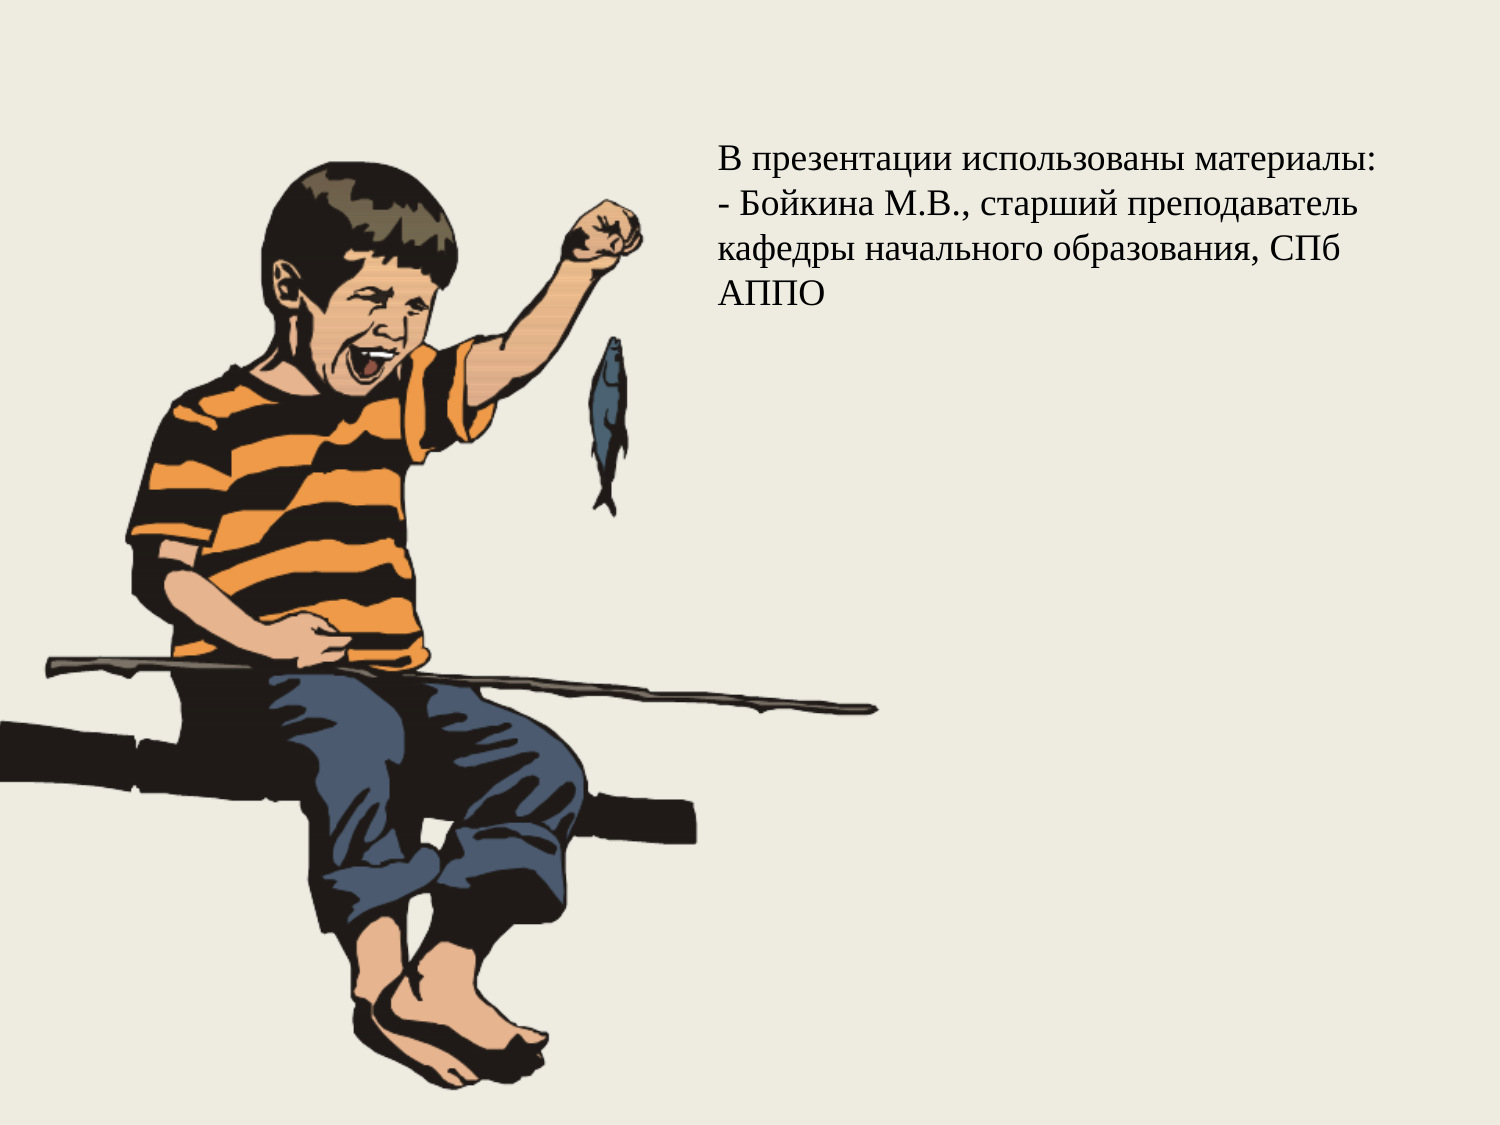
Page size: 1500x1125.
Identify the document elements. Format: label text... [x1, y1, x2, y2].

picture [0, 160, 882, 1093]
text_box В презентации использованы материалы: - Бойкина М.В., старший преподаватель кафедры начального образования, СПб АППО [702, 125, 1453, 321]
